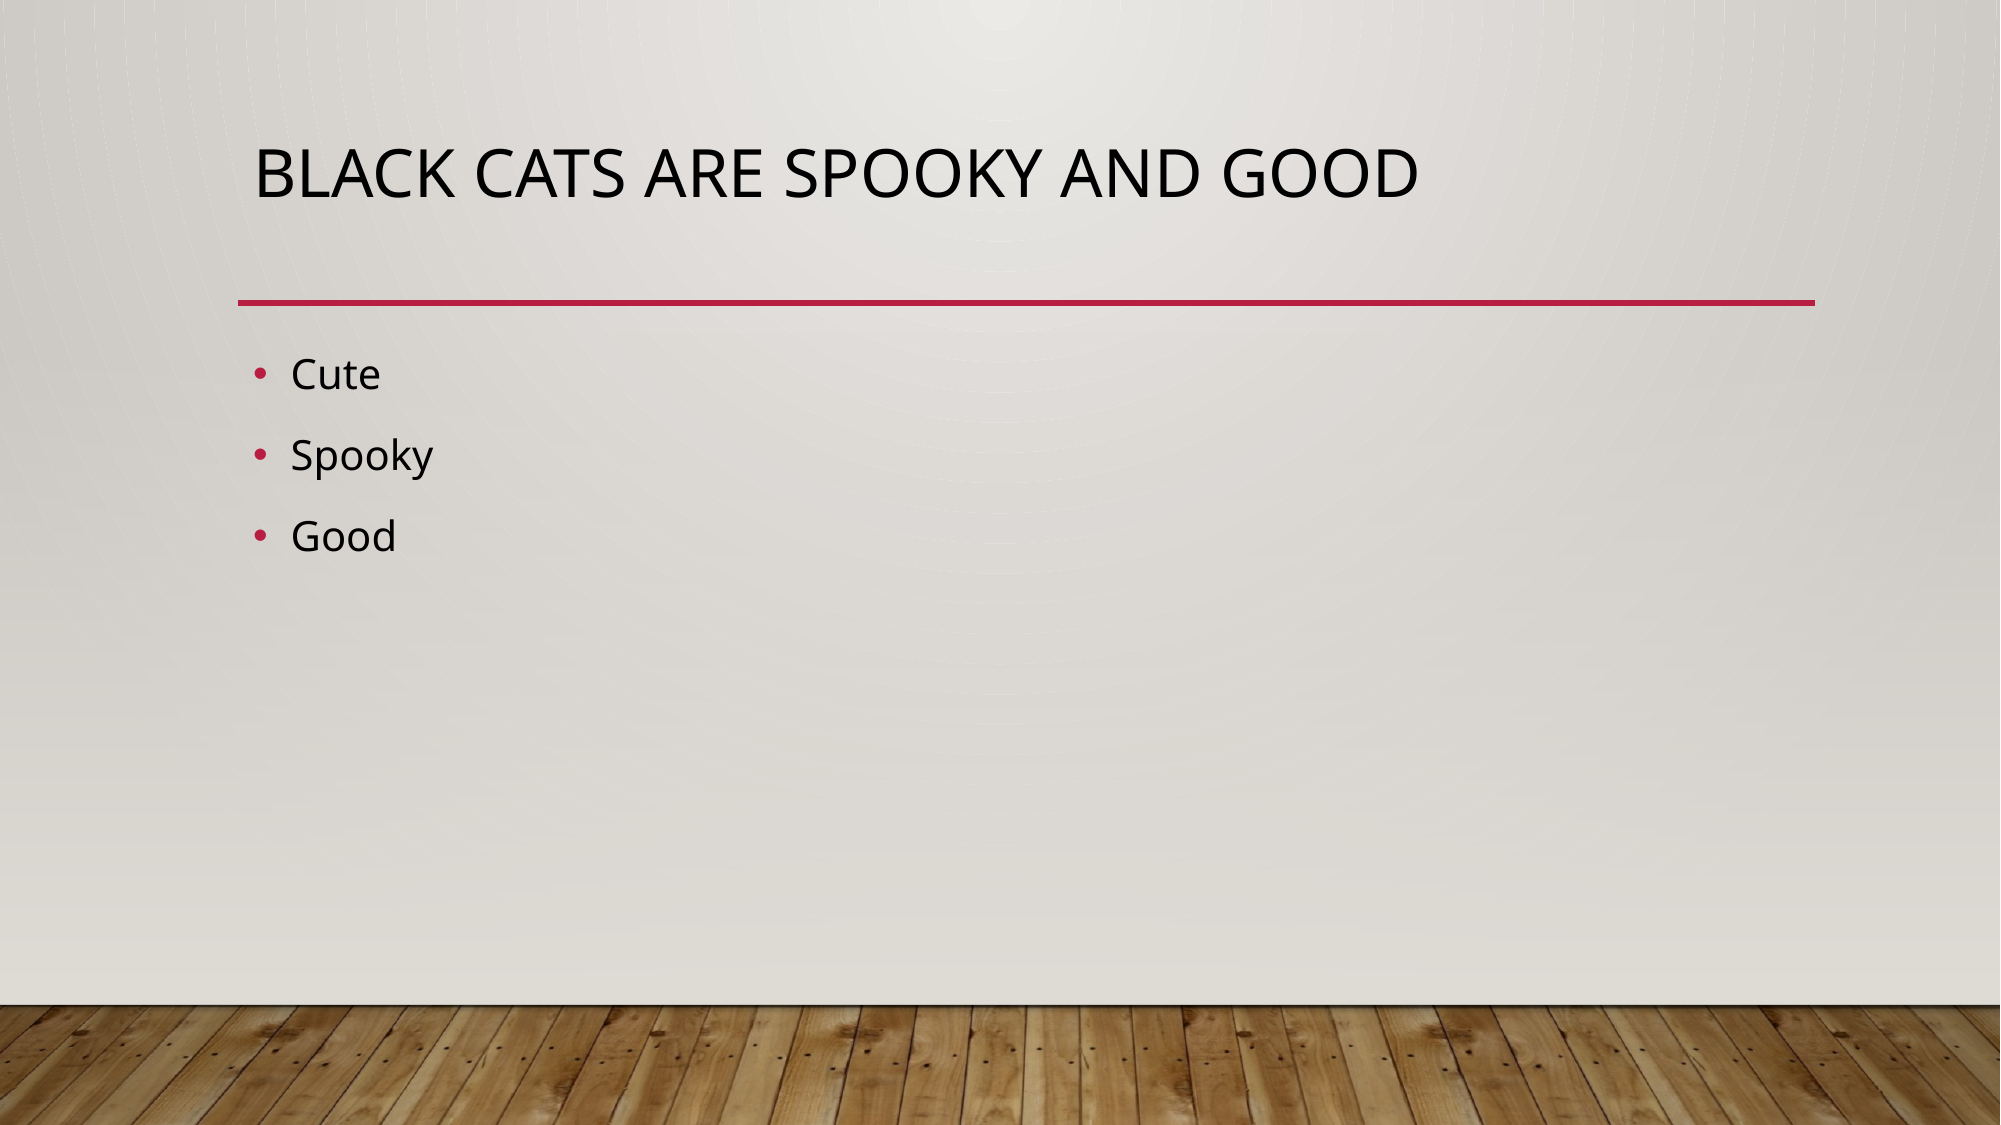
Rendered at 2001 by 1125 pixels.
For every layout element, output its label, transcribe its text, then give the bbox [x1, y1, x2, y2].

title Black cats are spooky and good [238, 131, 1814, 305]
list Cute Spooky Good [238, 330, 1814, 897]
picture [0, 1005, 2000, 1125]
